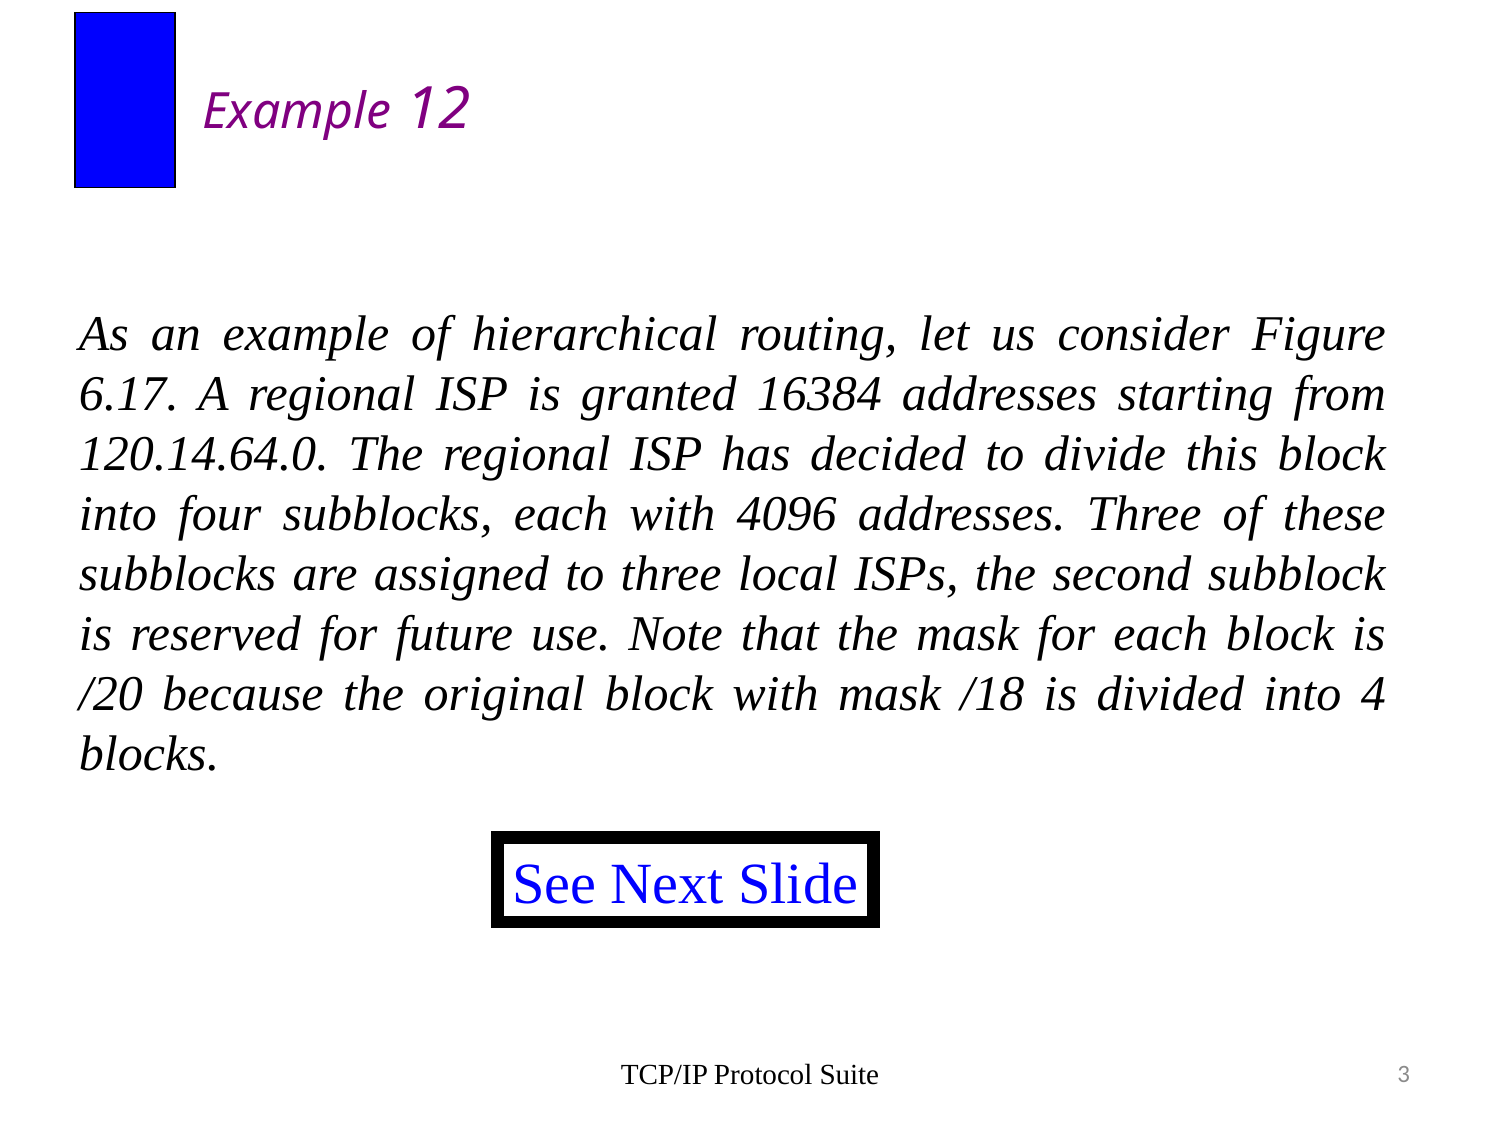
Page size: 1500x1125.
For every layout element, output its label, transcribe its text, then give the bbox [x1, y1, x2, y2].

text_box As an example of hierarchical routing, let us consider Figure 6.17. A regional ISP is granted 16384 addresses starting from 120.14.64.0. The regional ISP has decided to divide this block into four subblocks, each with 4096 addresses. Three of these subblocks are assigned to three local ISPs, the second subblock is reserved for future use. Note that the mask for each block is /20 because the original block with mask /18 is divided into 4 blocks. [64, 293, 1402, 788]
text_box Example 12 [187, 62, 550, 148]
slide_number 3 [1074, 1042, 1425, 1103]
text_box [75, 12, 175, 188]
text_box See Next Slide [497, 837, 874, 923]
footer TCP/IP Protocol Suite [512, 1042, 988, 1103]
